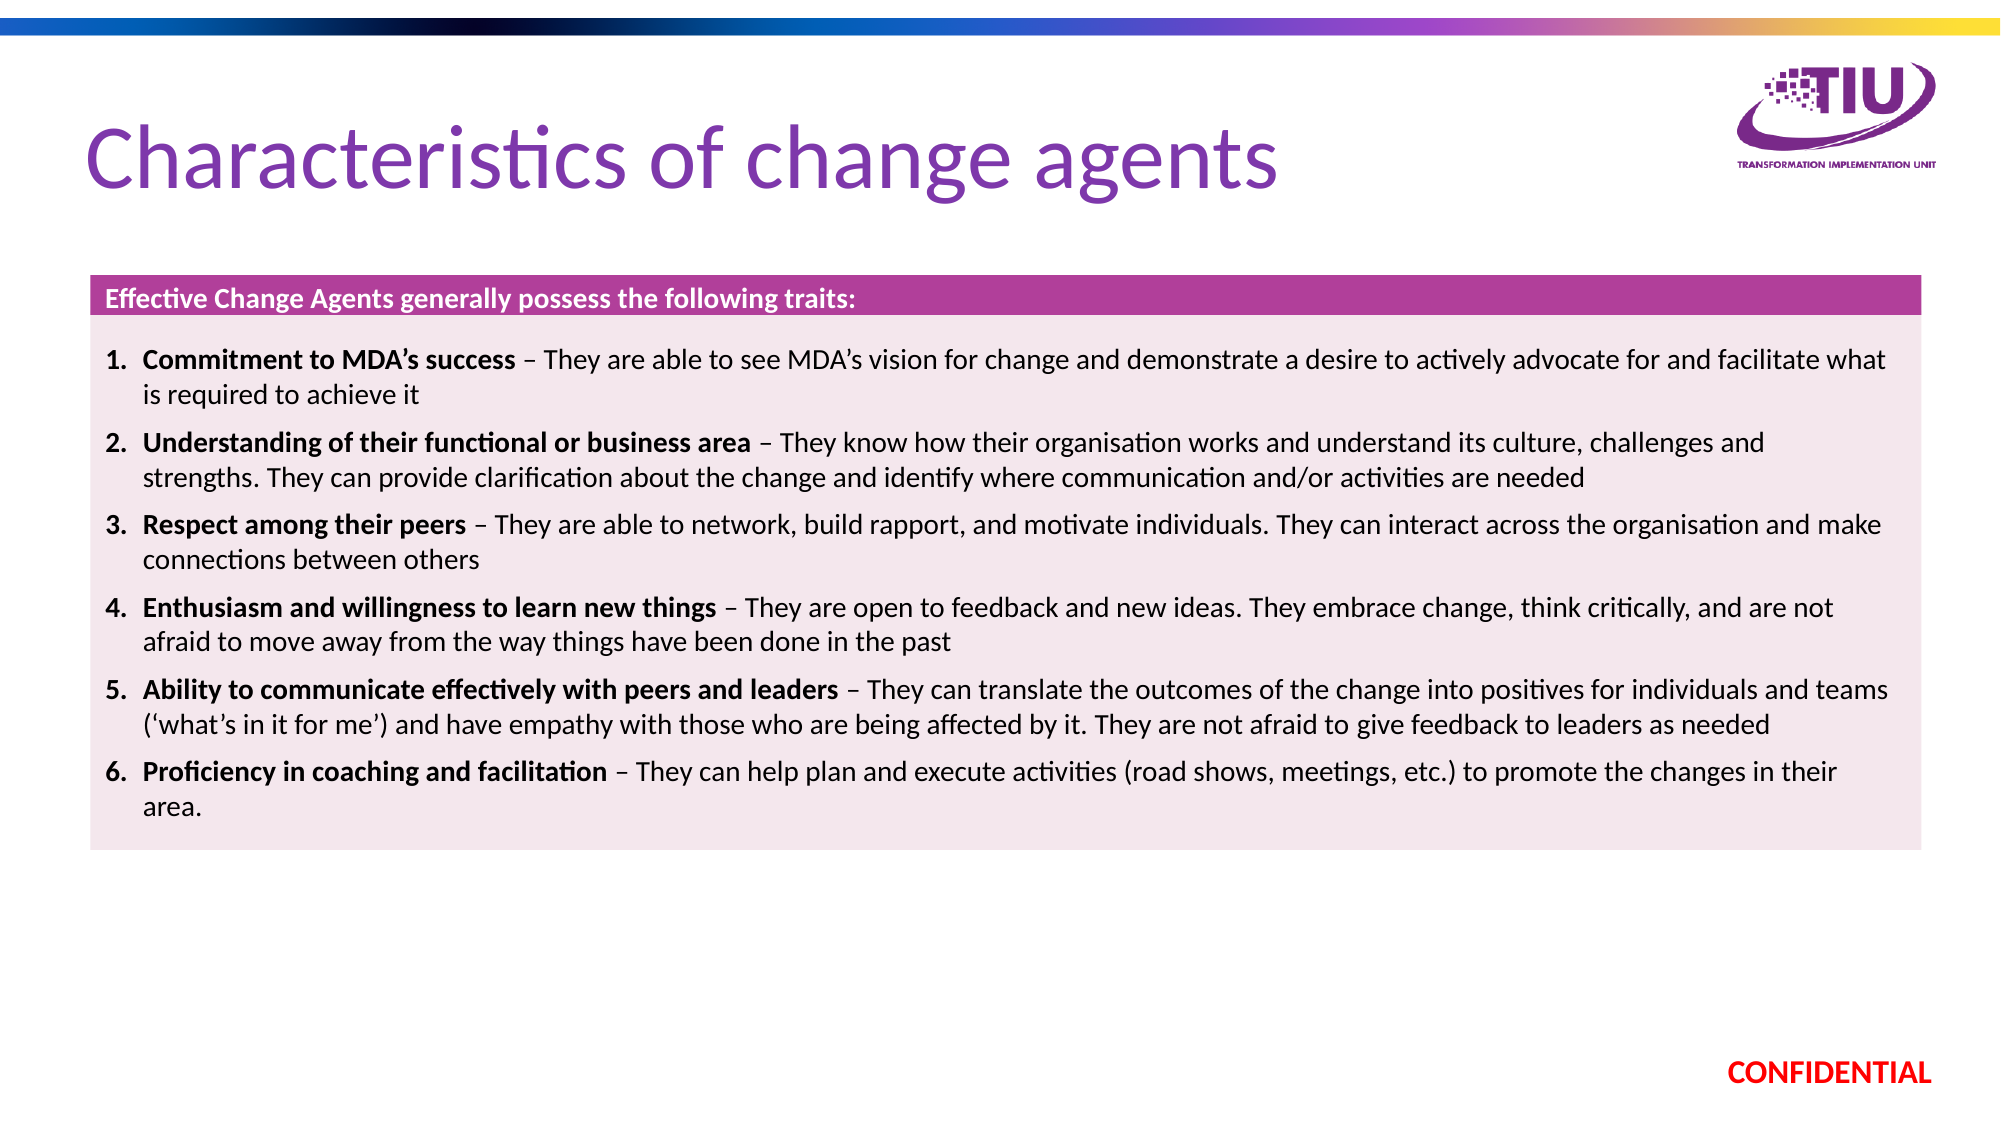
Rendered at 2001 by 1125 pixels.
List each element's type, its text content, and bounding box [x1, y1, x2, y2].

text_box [90, 274, 1922, 851]
picture [0, 0, 2001, 1125]
text_box CONFIDENTIAL [1563, 1042, 1948, 1098]
text_box Characteristics of change agents [71, 89, 1690, 215]
